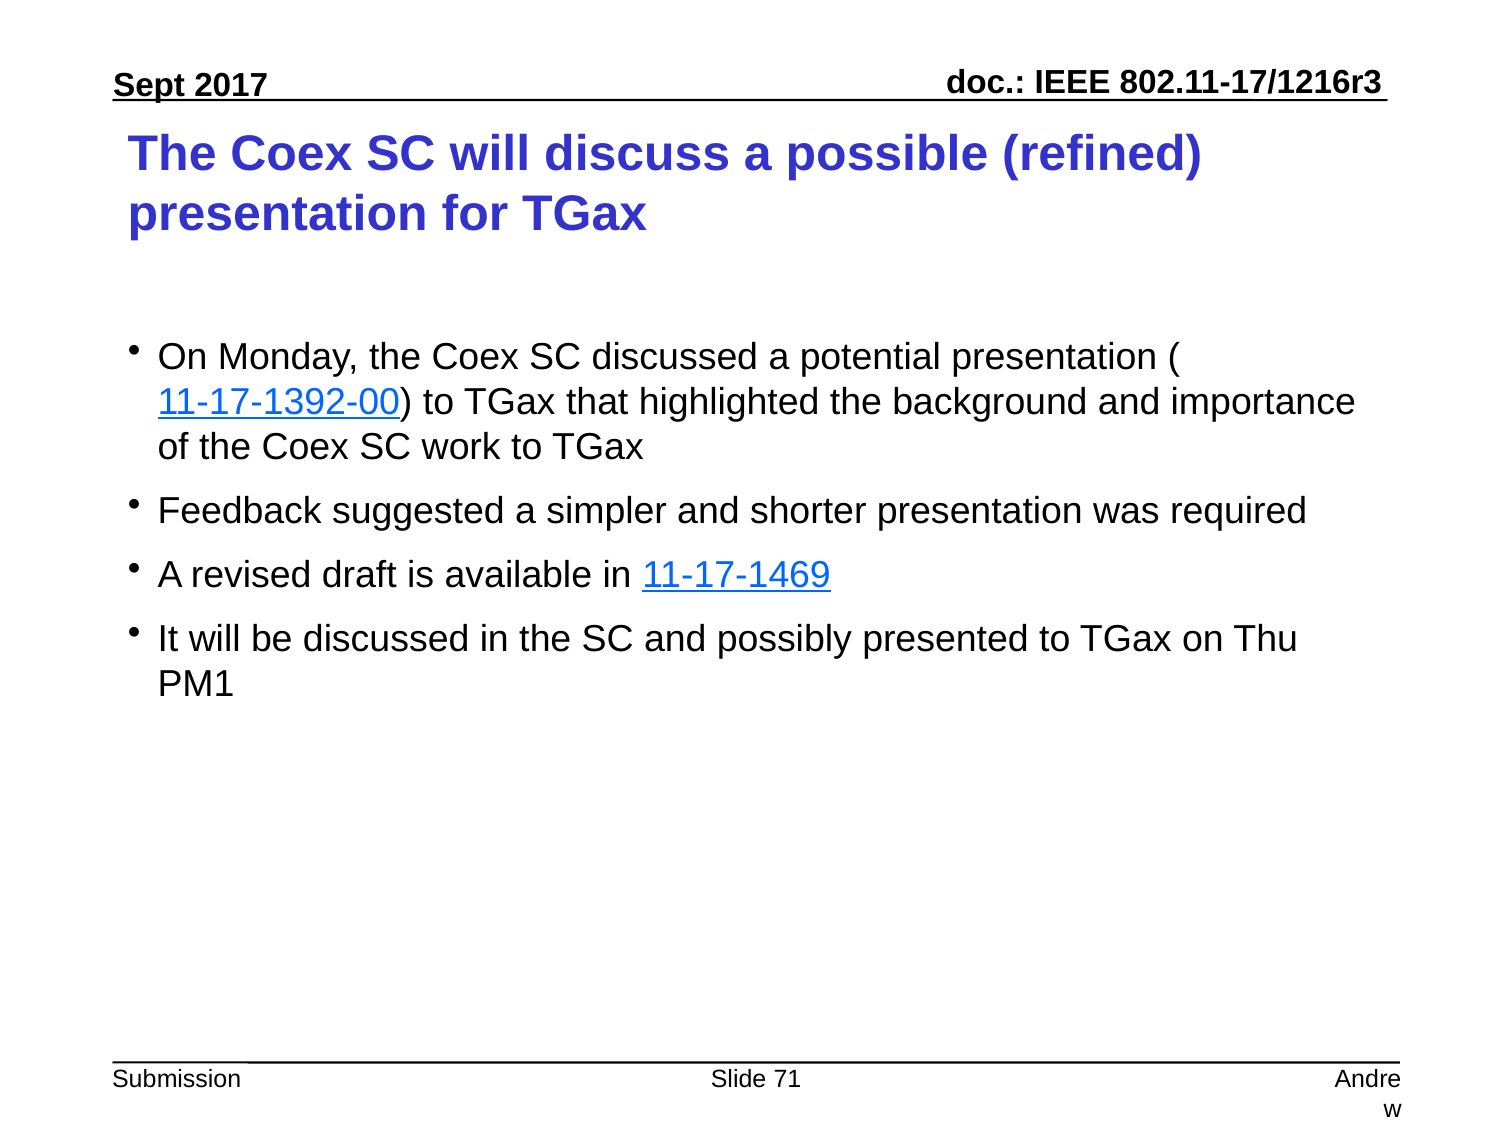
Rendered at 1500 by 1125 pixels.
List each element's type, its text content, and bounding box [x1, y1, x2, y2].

list On Monday, the Coex SC discussed a potential presentation (11-17-1392-00) to TGax that highlighted the background and importance of the Coex SC work to TGax Feedback suggested a simpler and shorter presentation was required A revised draft is available in 11-17-1469 It will be discussed in the SC and possibly presented to TGax on Thu PM1 [112, 324, 1388, 1000]
footer Andrew Myles, Cisco [1320, 1061, 1402, 1093]
title The Coex SC will discuss a possible (refined) presentation for TGax [112, 112, 1388, 288]
slide_number Slide 71 [709, 1061, 803, 1093]
